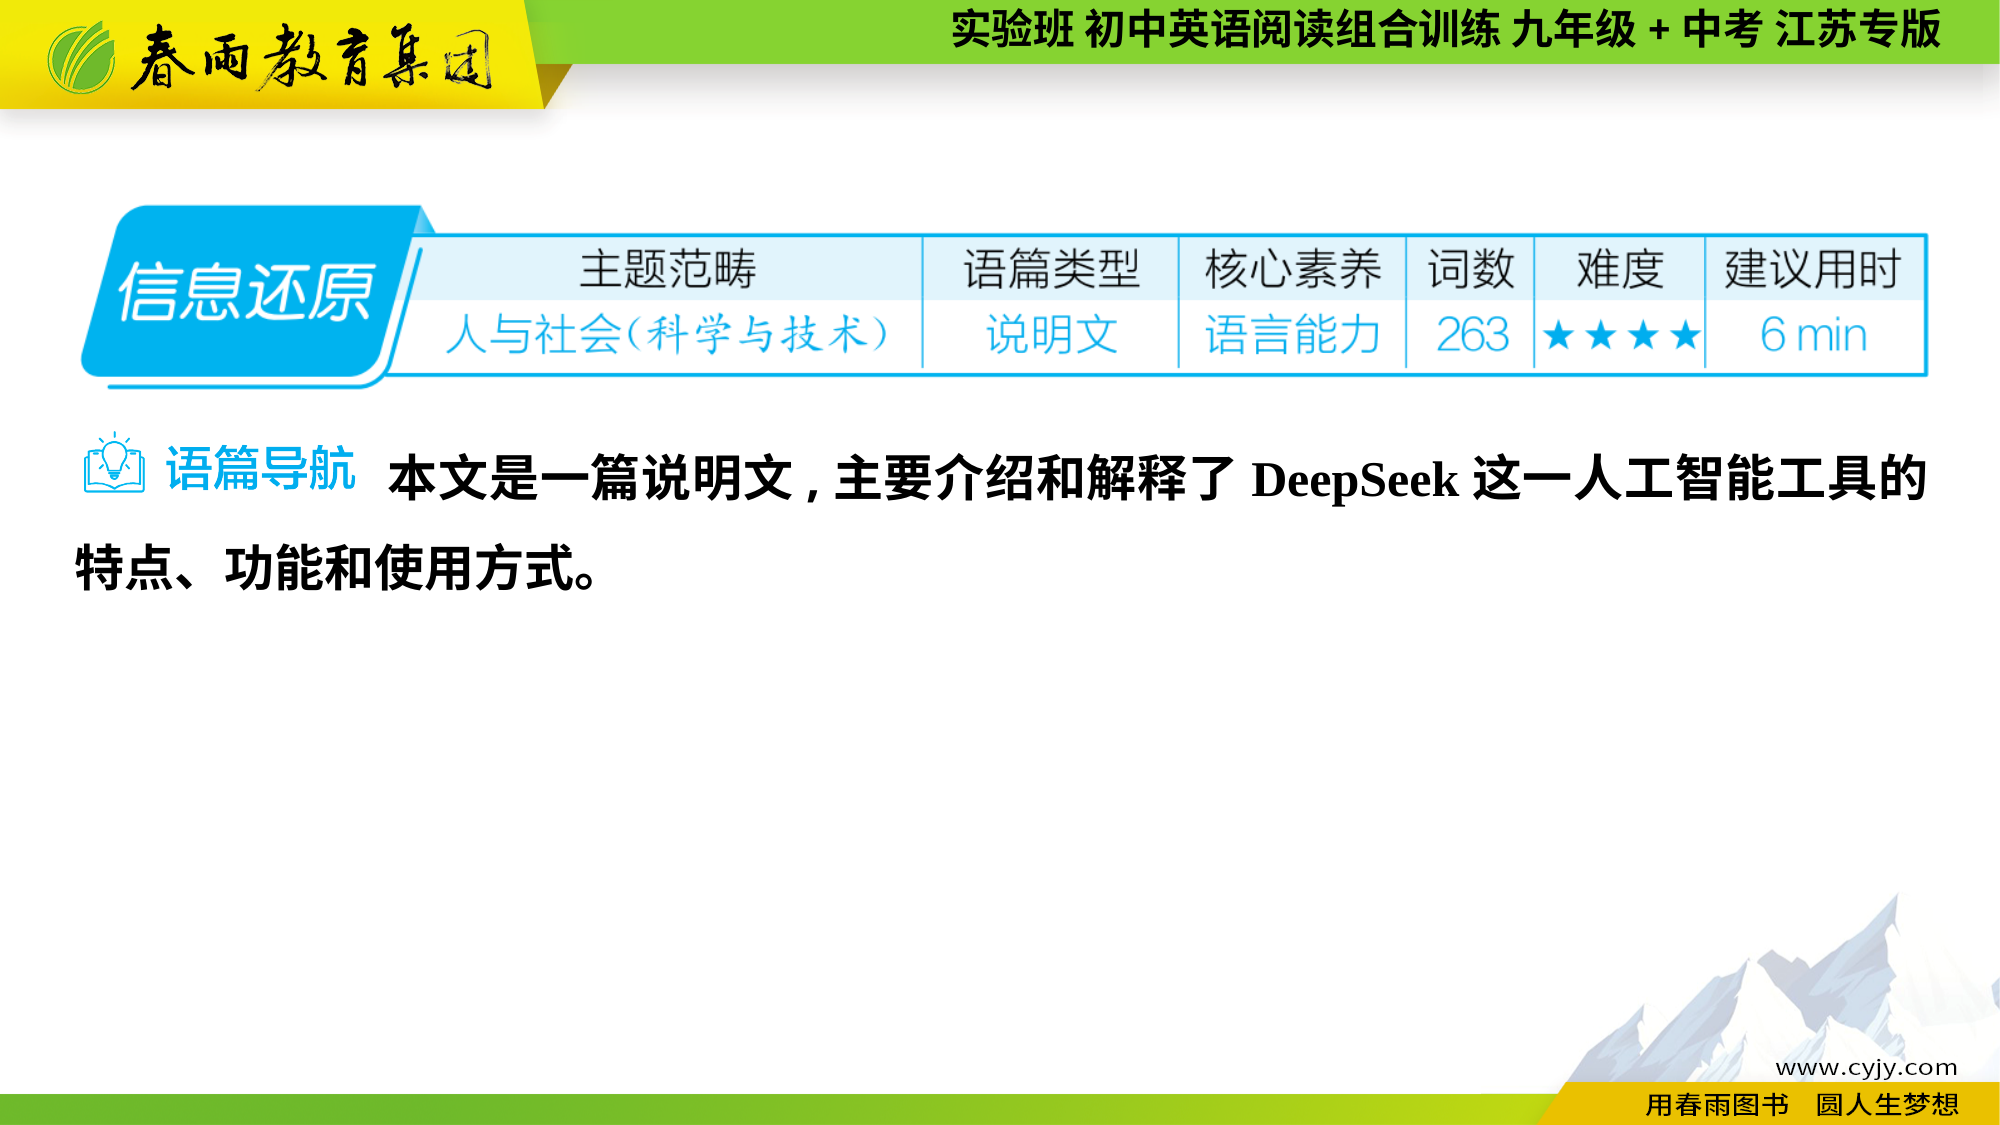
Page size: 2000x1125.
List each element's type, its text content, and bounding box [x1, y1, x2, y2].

list 本文是一篇说明文,主要介绍和解释了DeepSeek这一人工智能工具的特点、功能和使用方式。 [59, 409, 1944, 595]
picture [0, 0, 2000, 1125]
